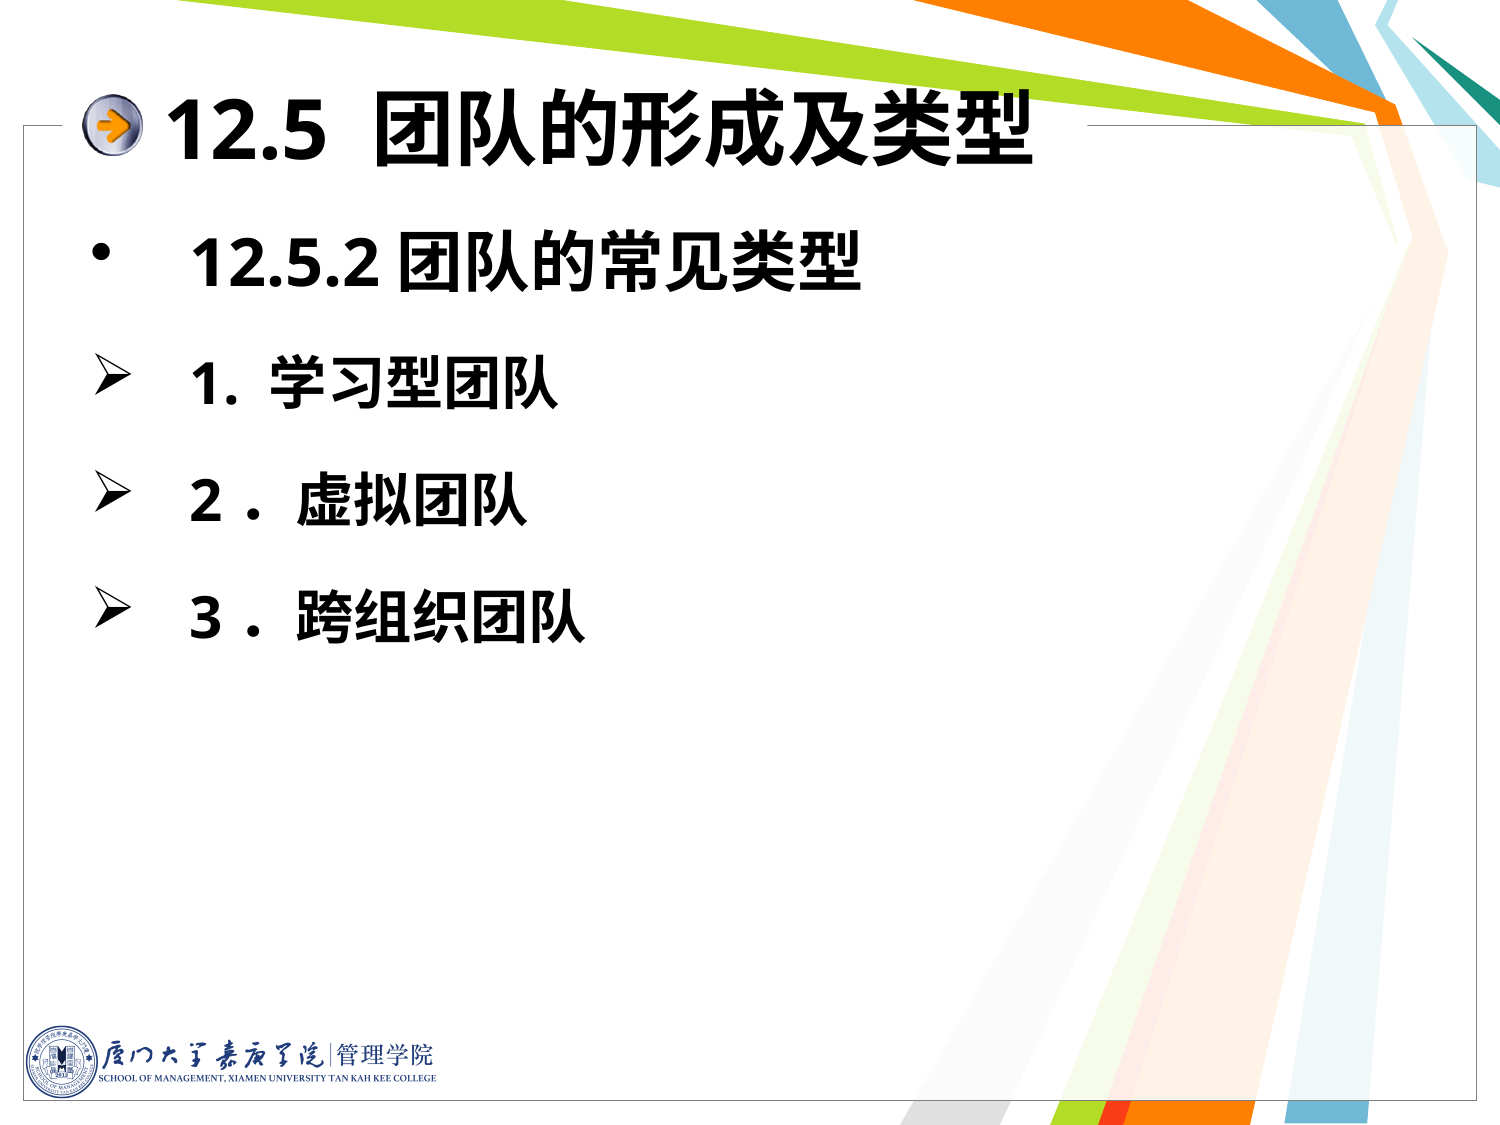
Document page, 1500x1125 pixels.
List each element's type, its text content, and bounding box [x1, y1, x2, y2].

picture [82, 94, 143, 156]
title 12.5 团队的形成及类型 [148, 32, 1182, 212]
list 12.5.2团队的常见类型 1. 学习型团队 2．虚拟团队 3．跨组织团队 [75, 212, 1425, 774]
picture [24, 1024, 438, 1100]
